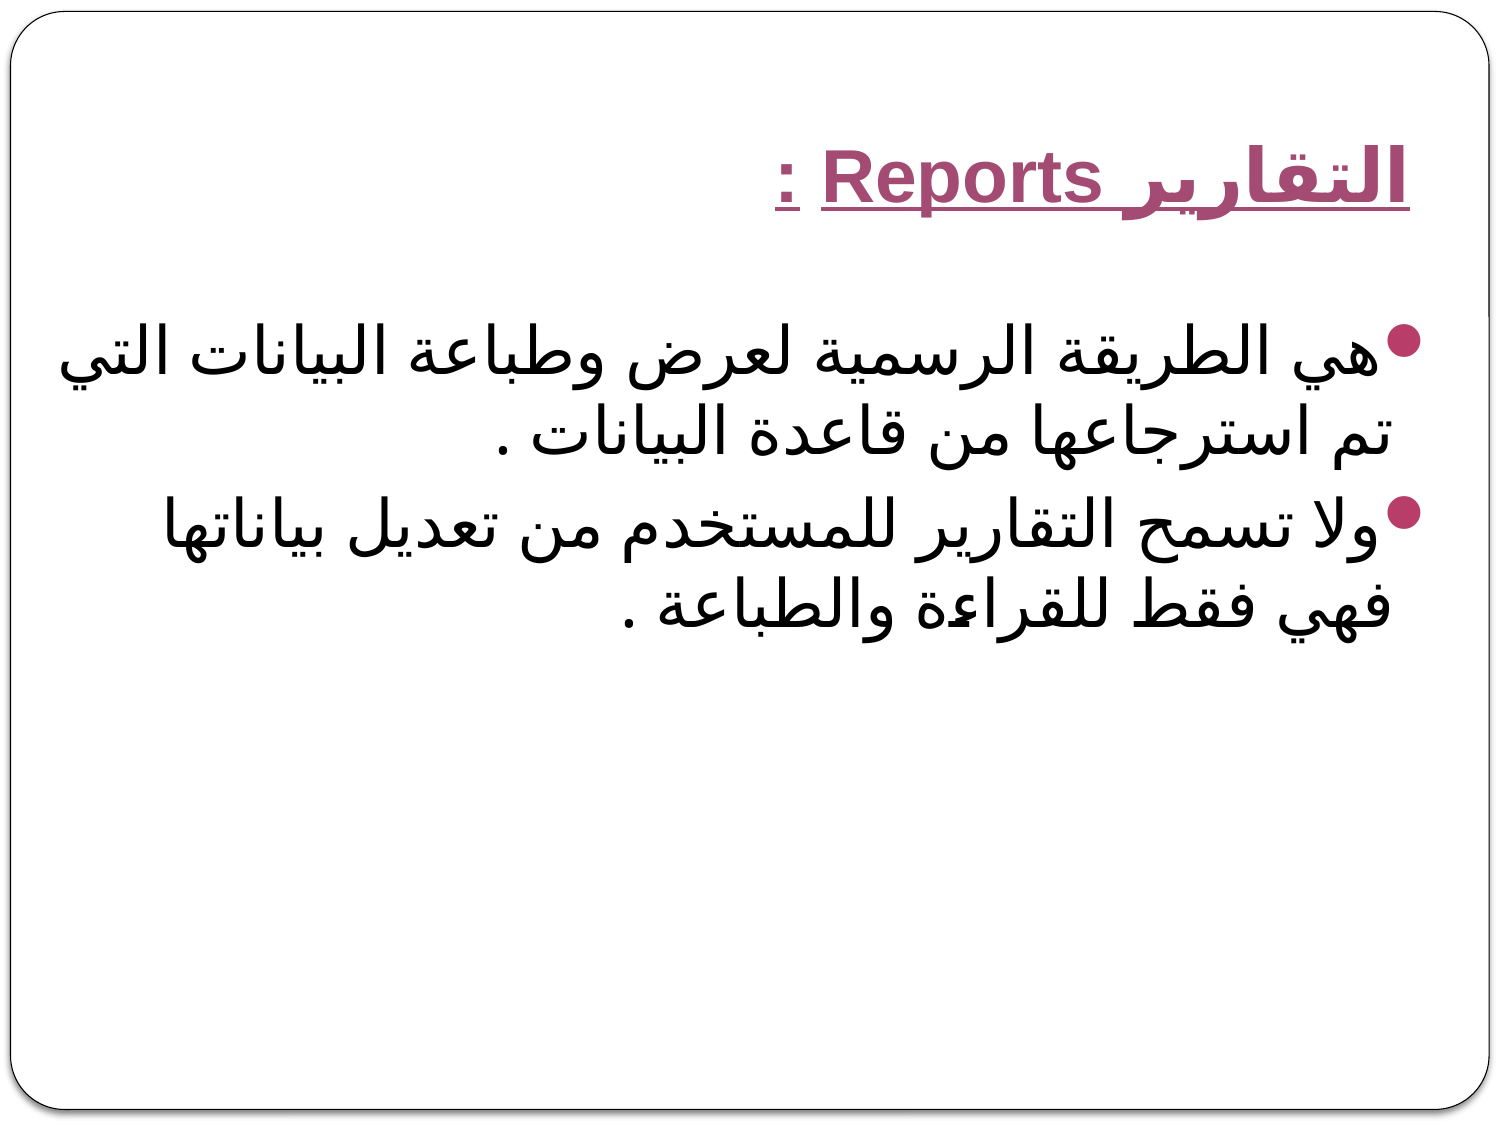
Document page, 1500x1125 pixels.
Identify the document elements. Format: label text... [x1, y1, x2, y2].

title التقارير Reports : [150, 45, 1425, 233]
list هي الطريقة الرسمية لعرض وطباعة البيانات التي تم استرجاعها من قاعدة البيانات . ولا تسمح التقارير للمستخدم من تعديل بياناتها فهي فقط للقراءة والطباعة . [29, 243, 1455, 1030]
